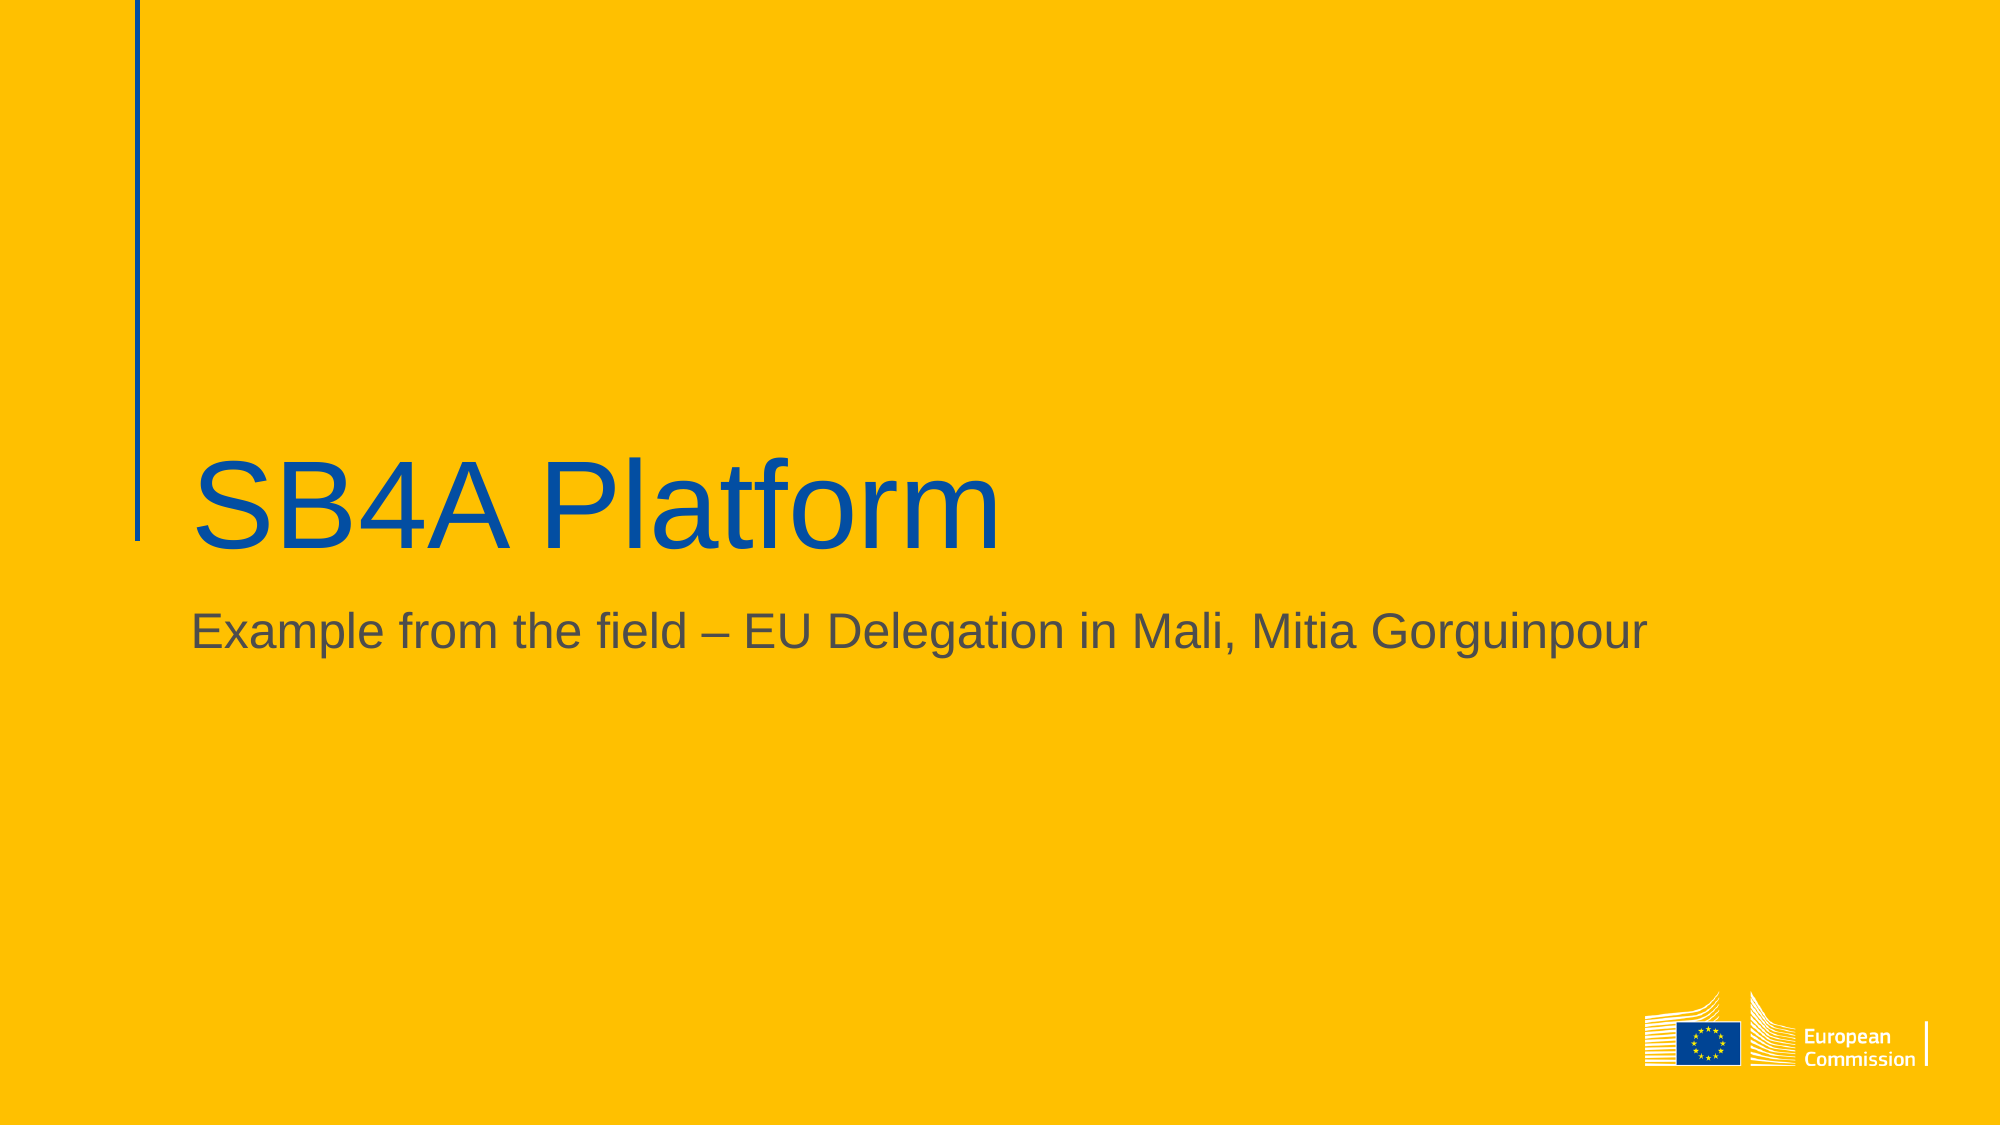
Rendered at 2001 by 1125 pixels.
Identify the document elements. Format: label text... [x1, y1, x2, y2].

subtitle Example from the field – EU Delegation in Mali, Mitia Gorguinpour [175, 590, 1842, 863]
title SB4A Platform [176, 184, 1843, 576]
picture [1645, 991, 1928, 1066]
